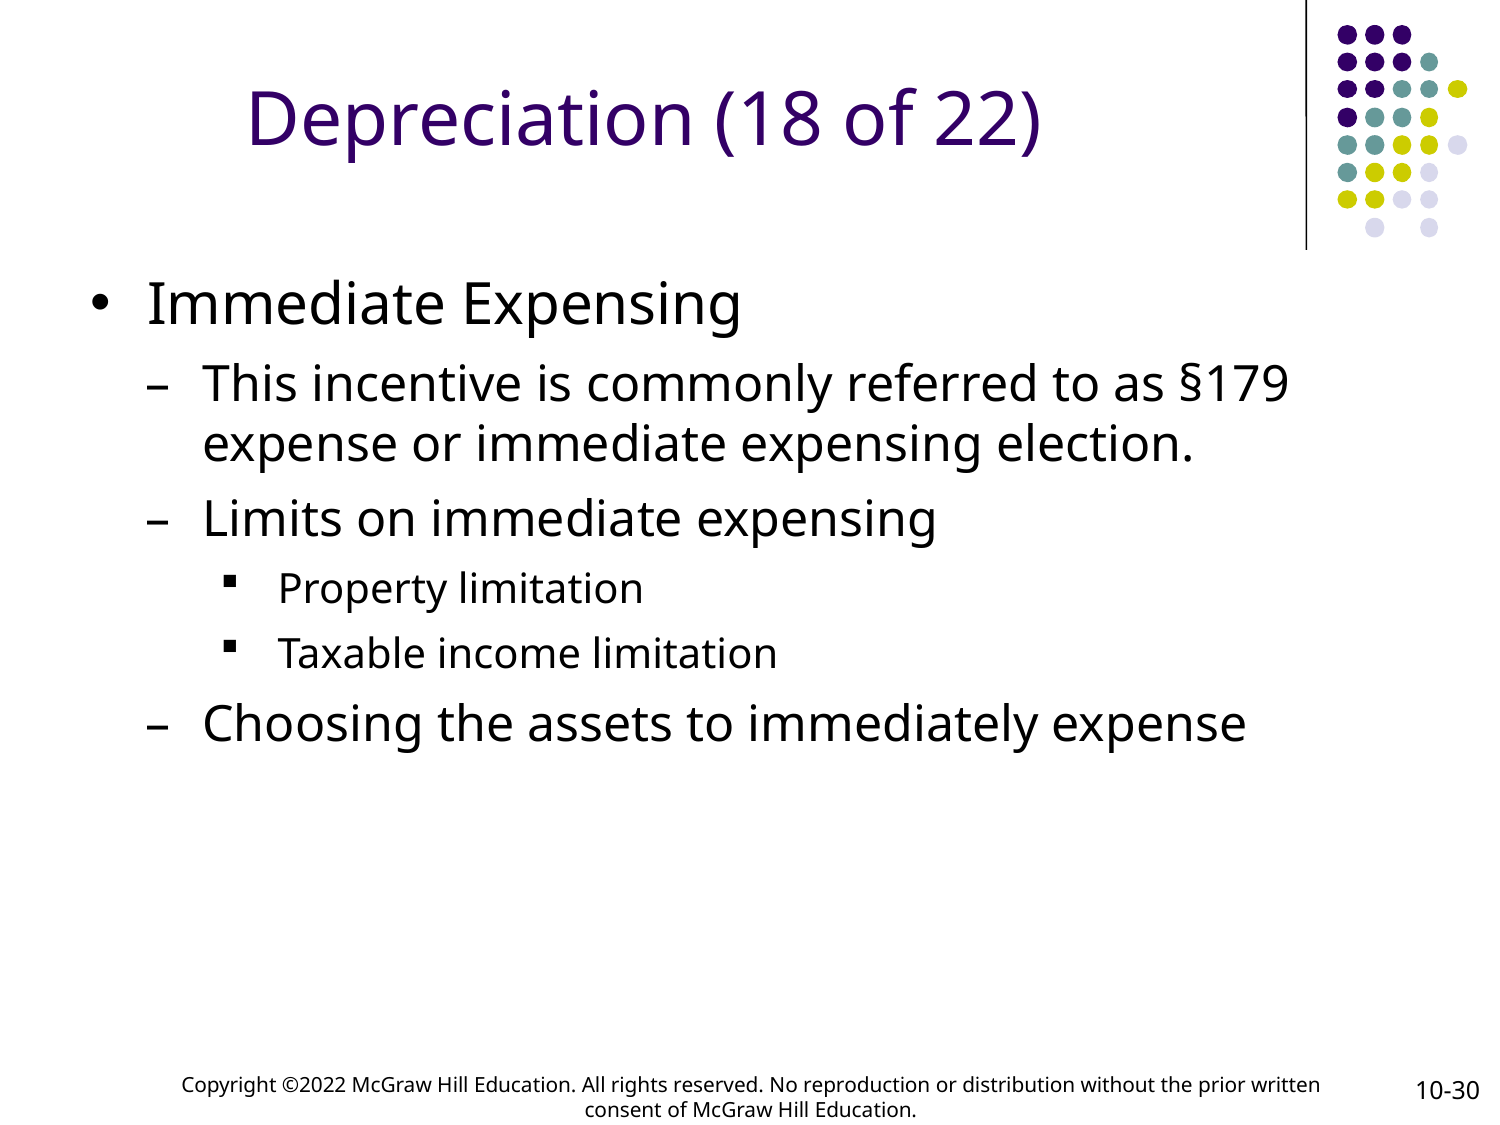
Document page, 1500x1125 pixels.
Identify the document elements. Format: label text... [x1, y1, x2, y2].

title Depreciation (18 of 22) [32, 8, 1275, 234]
slide_number 10-30 [1345, 1061, 1496, 1122]
list Immediate Expensing This incentive is commonly referred to as §179 expense or immediate expensing election. Limits on immediate expensing Property limitation Taxable income limitation Choosing the assets to immediately expense [75, 259, 1425, 1062]
